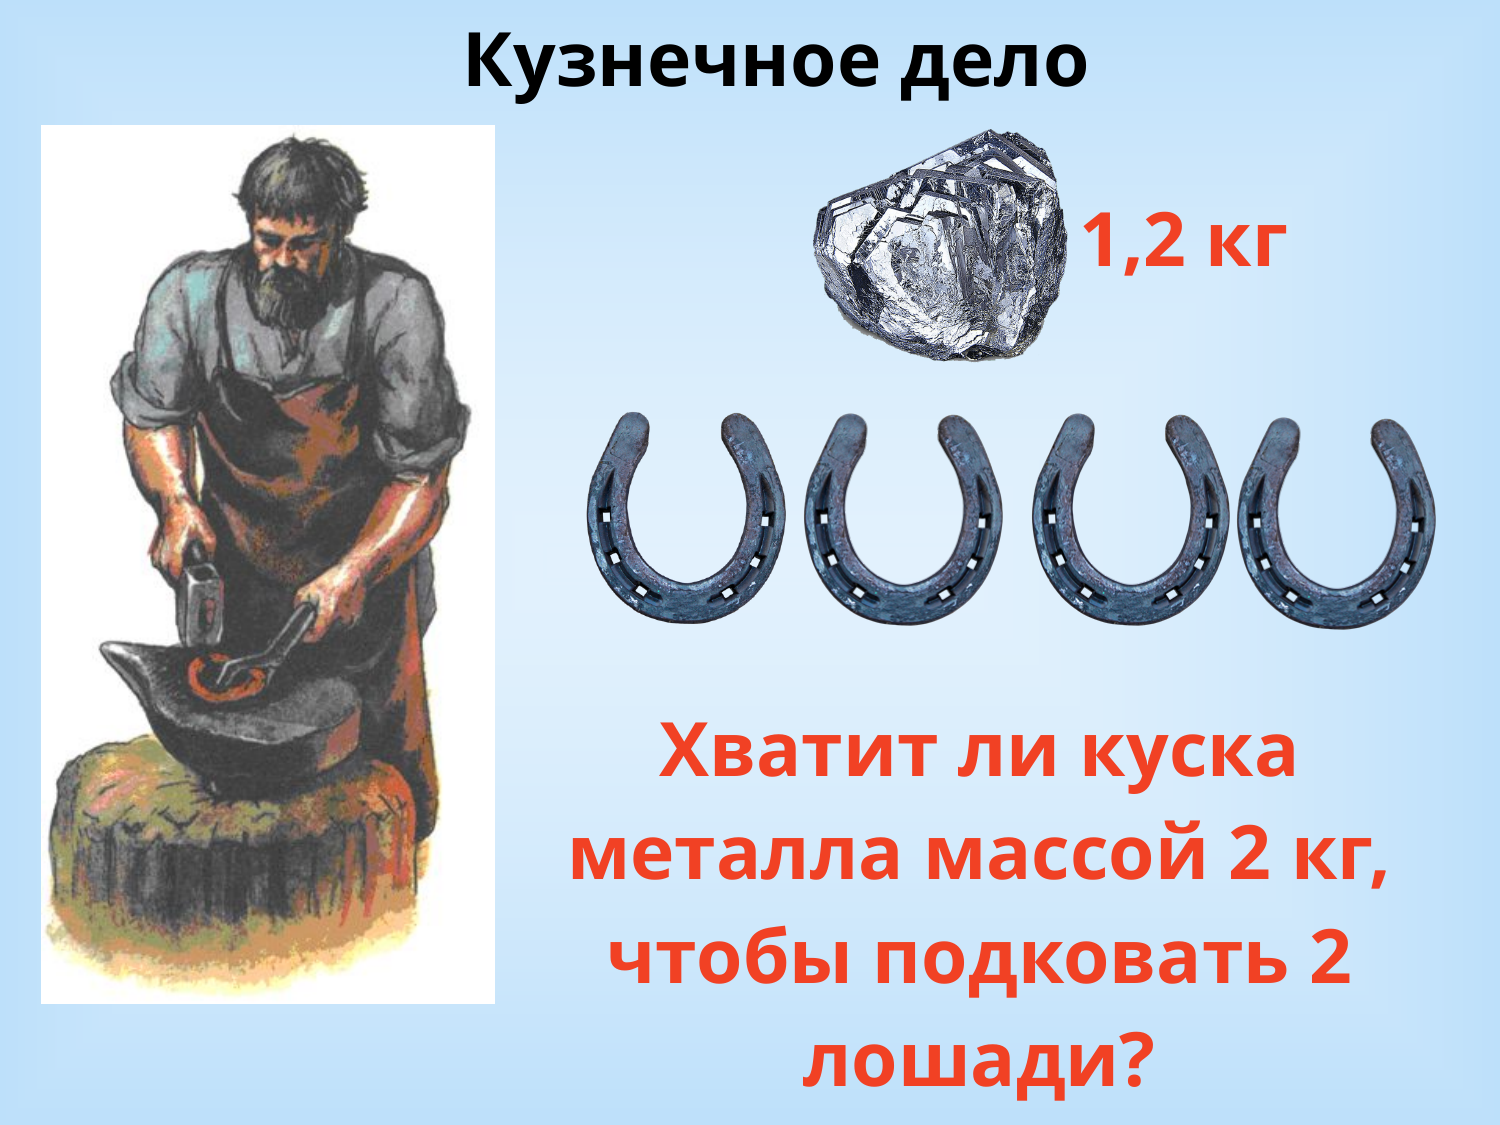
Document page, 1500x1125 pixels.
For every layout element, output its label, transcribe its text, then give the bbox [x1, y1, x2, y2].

text_box Кузнечное дело [448, 3, 1105, 109]
text_box Хватит ли куска металла массой 2 кг, чтобы подковать 2 лошади? [498, 680, 1461, 1110]
picture [559, 124, 1462, 642]
text_box 1,2 кг [1137, 184, 1304, 290]
picture [40, 124, 495, 1004]
